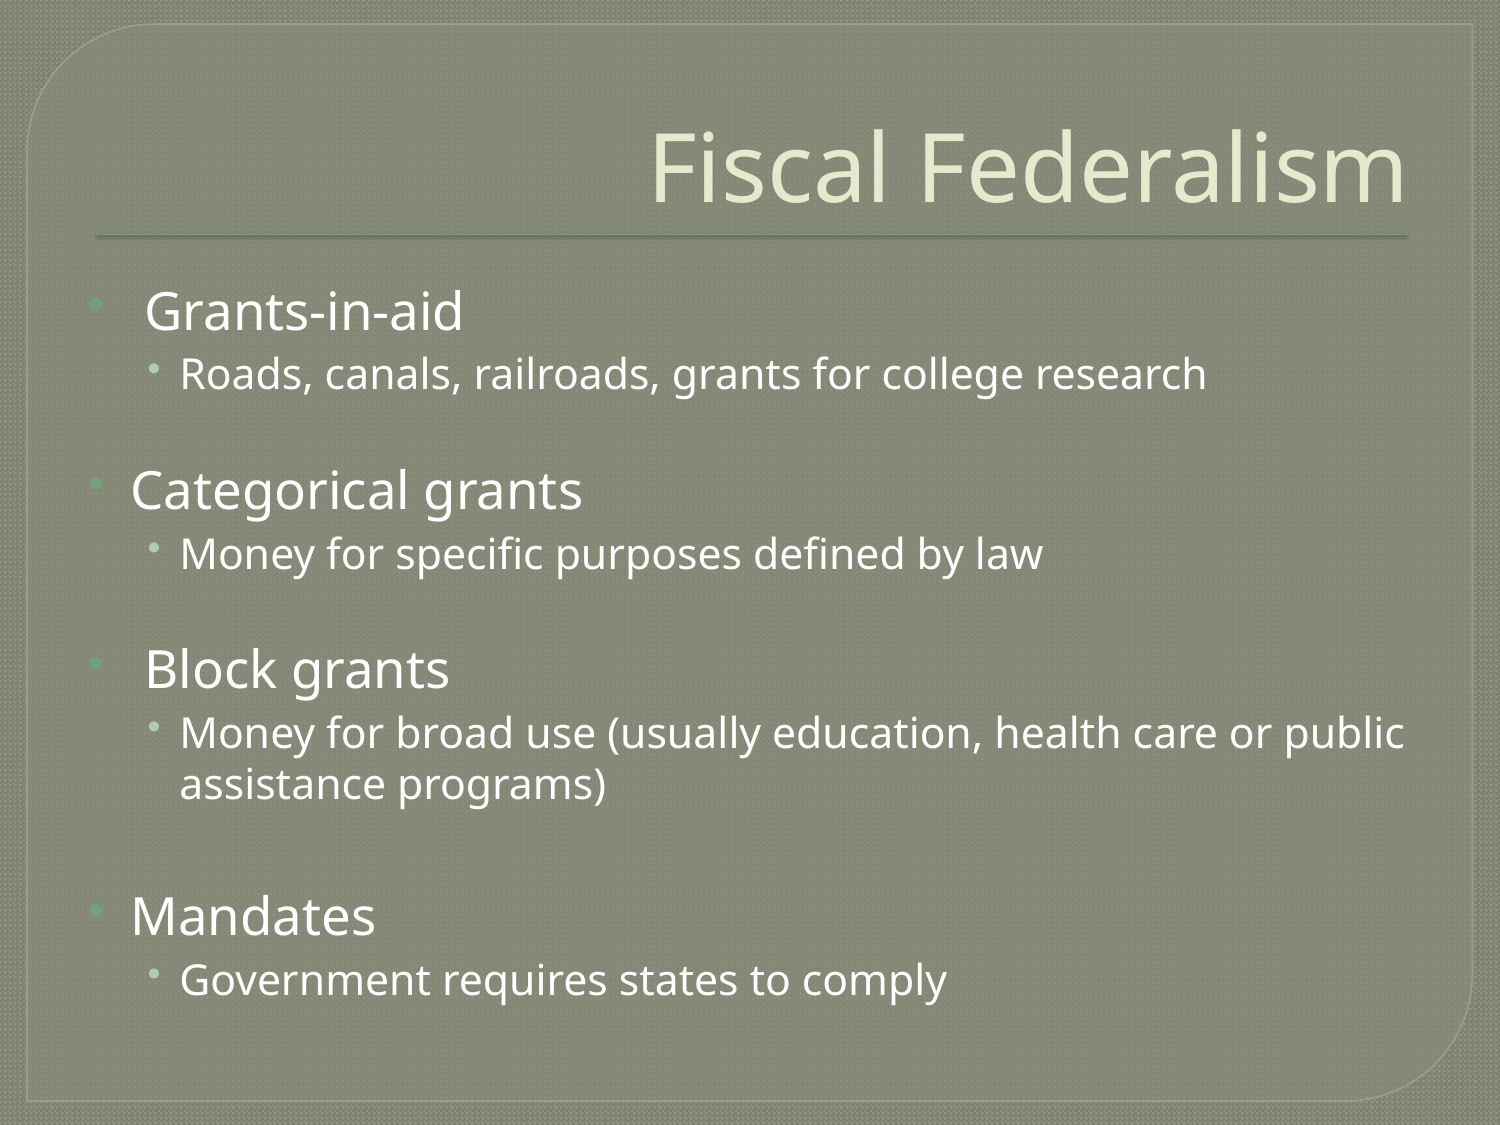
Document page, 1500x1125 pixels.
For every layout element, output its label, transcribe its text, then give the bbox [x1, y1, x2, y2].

list Grants-in-aid Roads, canals, railroads, grants for college research Categorical grants Money for specific purposes defined by law Block grants Money for broad use (usually education, health care or public assistance programs) Mandates Government requires states to comply [75, 270, 1425, 1013]
title Fiscal Federalism [75, 41, 1425, 230]
